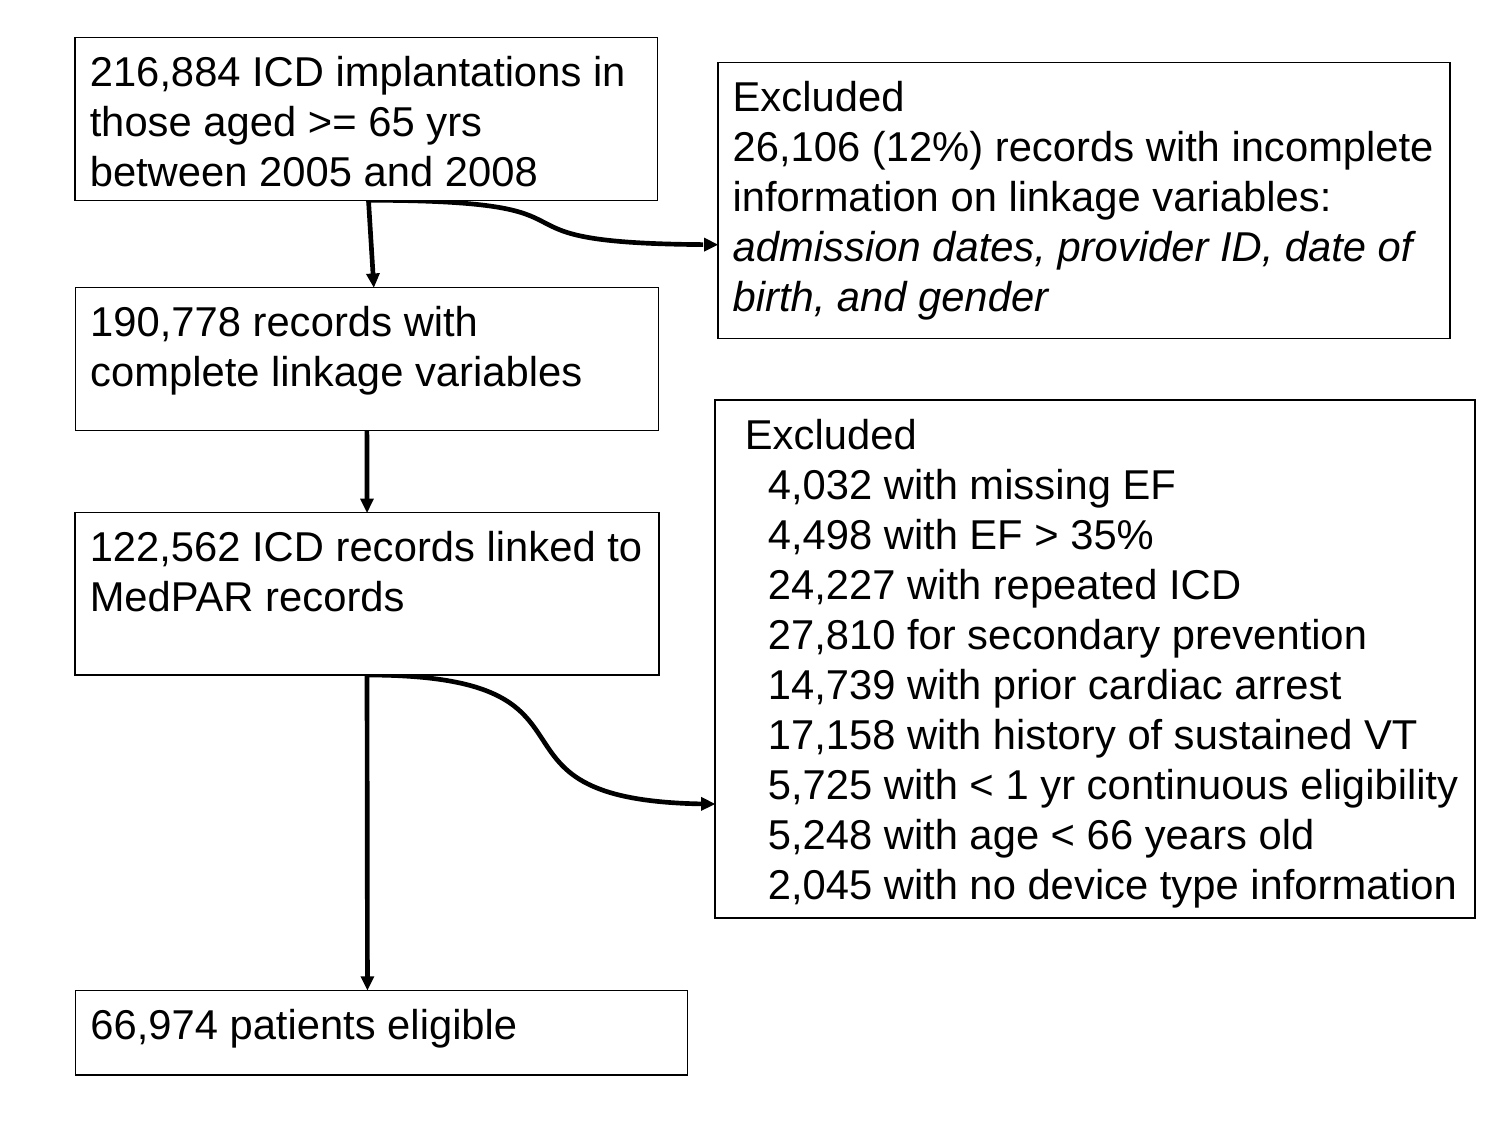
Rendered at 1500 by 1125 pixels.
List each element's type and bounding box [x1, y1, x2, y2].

text_box [0, 0, 1500, 1076]
